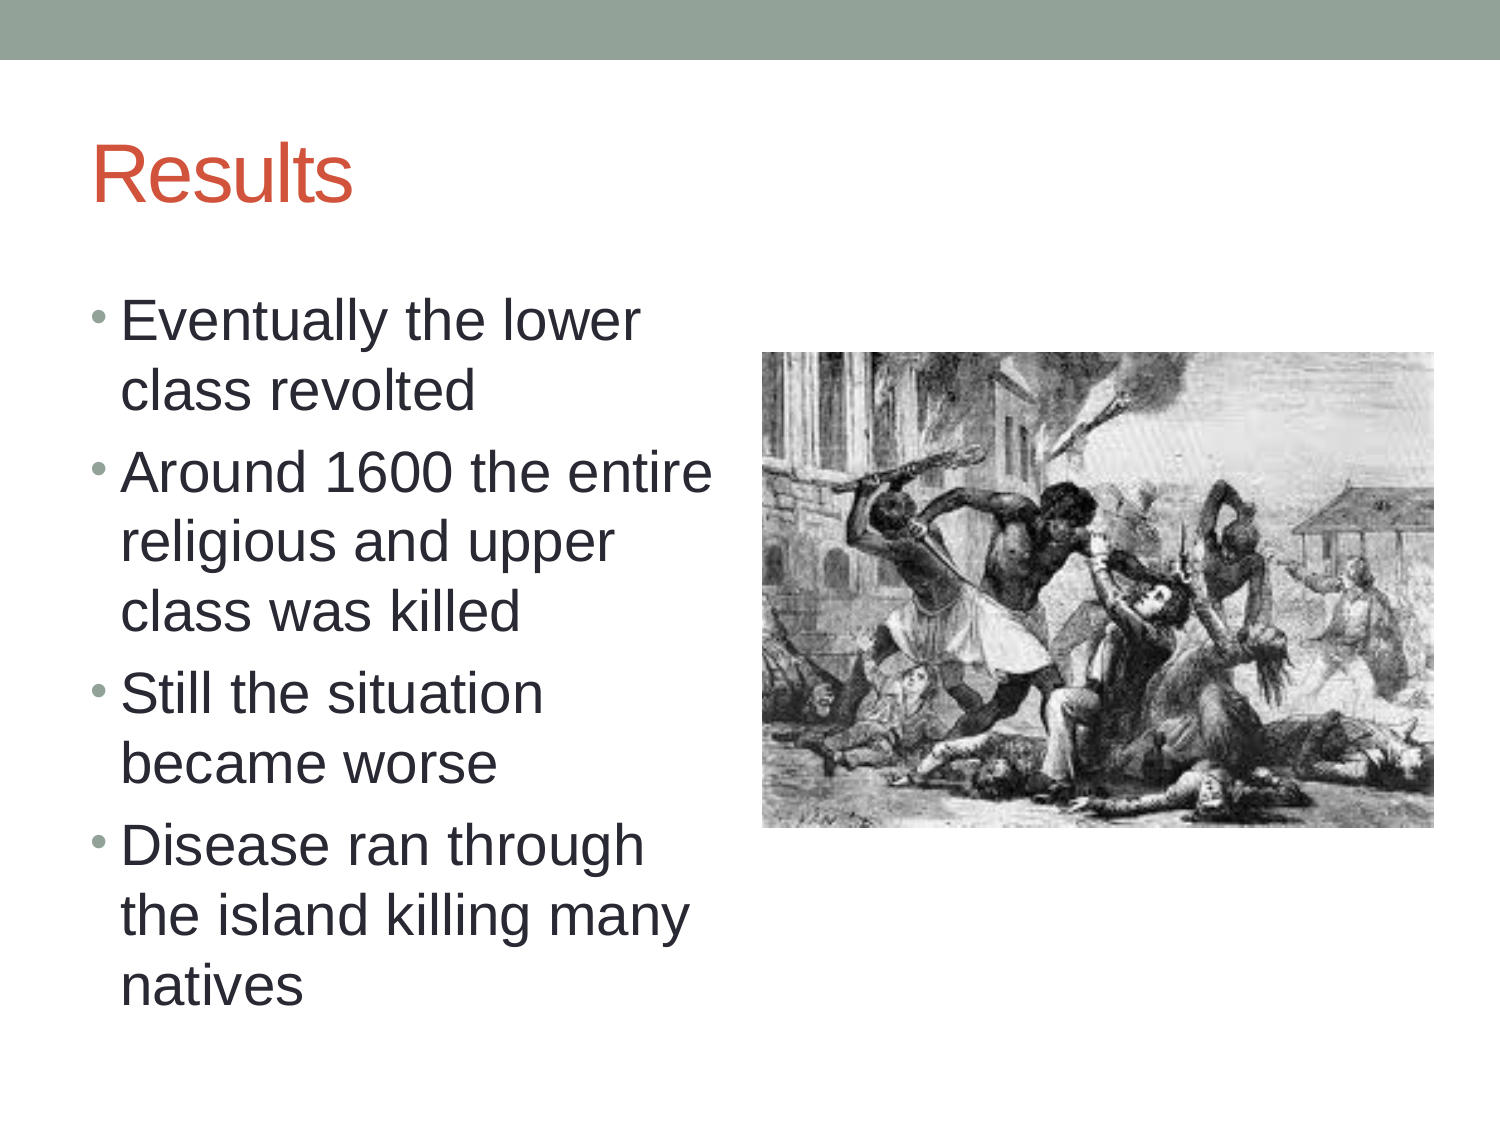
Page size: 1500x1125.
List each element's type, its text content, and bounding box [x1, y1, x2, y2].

picture [762, 352, 1434, 828]
list Eventually the lower class revolted Around 1600 the entire religious and upper class was killed Still the situation became worse Disease ran through the island killing many natives [74, 274, 738, 1049]
title Results [75, 87, 1425, 250]
